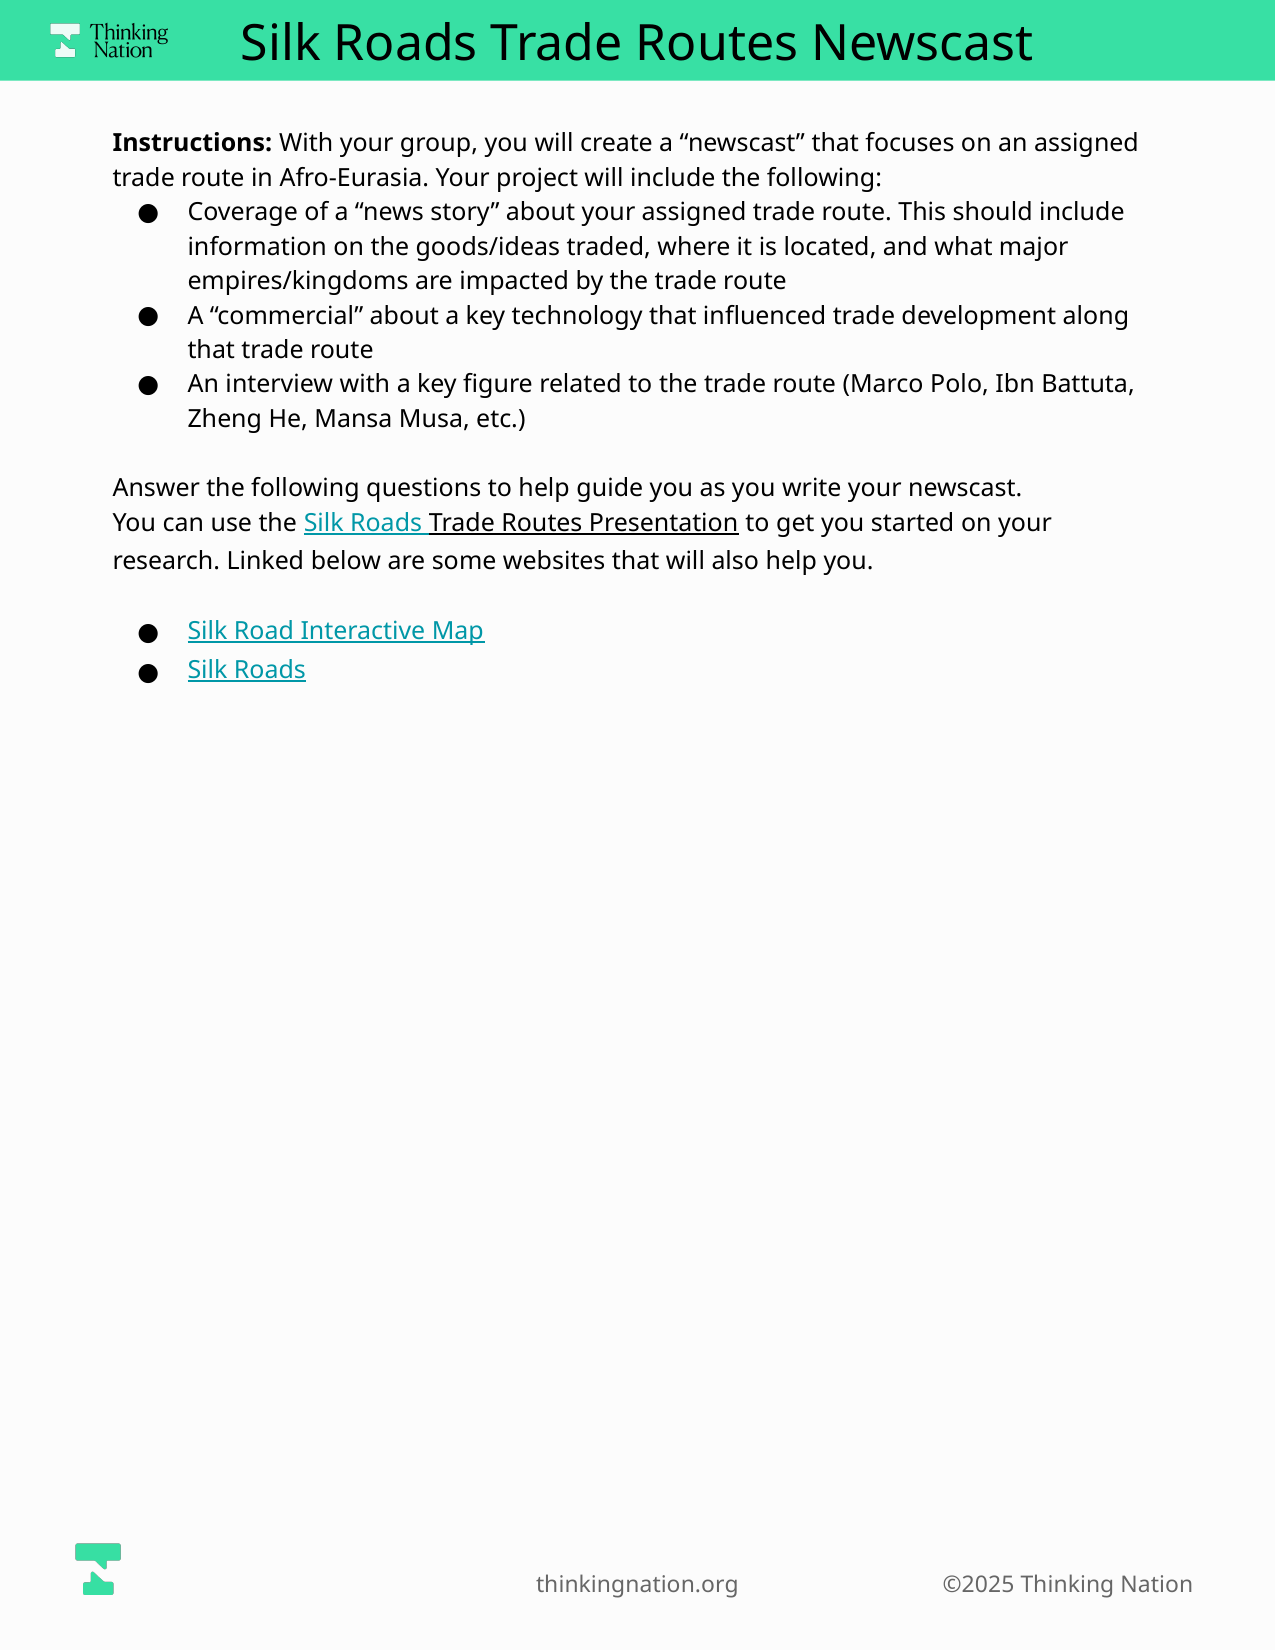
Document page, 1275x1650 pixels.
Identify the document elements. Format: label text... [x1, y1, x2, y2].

picture [36, 12, 172, 69]
text_box ©2025 Thinking Nation [907, 1553, 1210, 1605]
picture [62, 1533, 134, 1605]
text_box Silk Roads Trade Routes Newscast [0, 0, 1275, 81]
text_box Instructions: With your group, you will create a “newscast” that focuses on an assigned trade route in Afro-Eurasia. Your project will include the following: Coverage of a “news story” about your assigned trade route. This should include information on the goods/ideas traded, where it is located, and what major empires/kingdoms are impacted by the trade route A “commercial” about a key technology that influenced trade development along that trade route An interview with a key figure related to the trade route (Marco Polo, Ibn Battuta, Zheng He, Mansa Musa, etc.) Answer the following questions to help guide you as you write your newscast. You can use the Silk Roads Trade Routes Presentation to get you started on your research. Linked below are some websites that will also help you. Silk Road Interactive Map Silk Roads [97, 107, 1178, 703]
text_box thinkingnation.org [486, 1553, 789, 1605]
